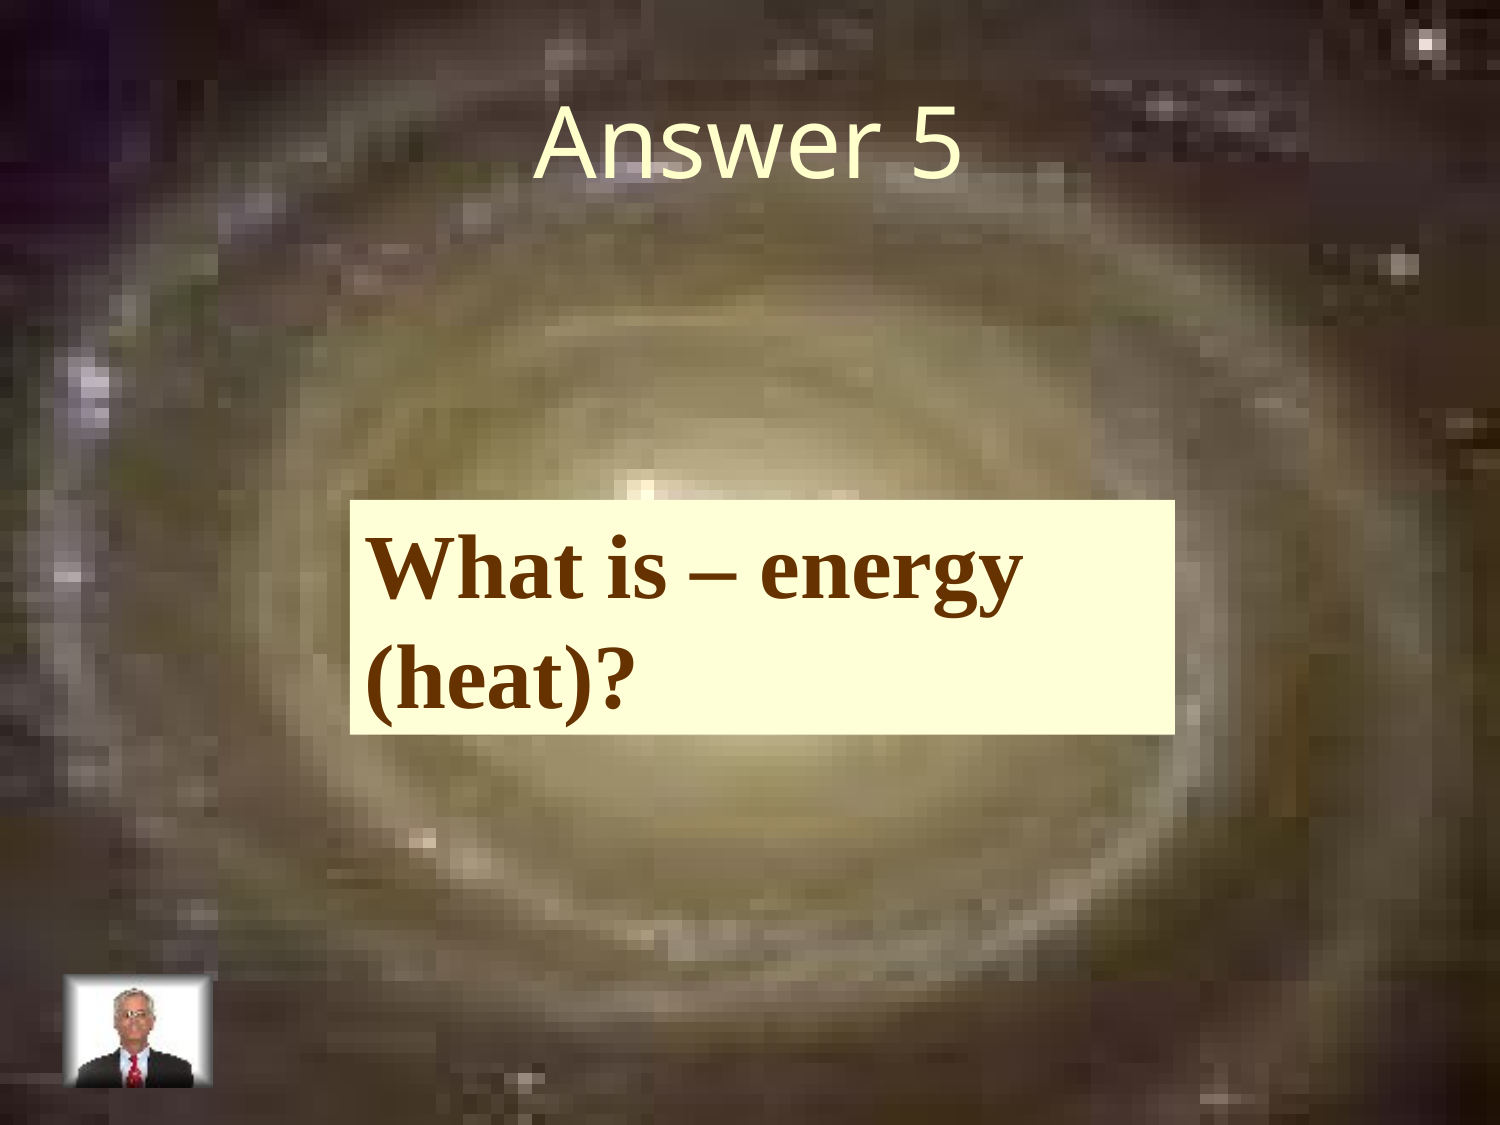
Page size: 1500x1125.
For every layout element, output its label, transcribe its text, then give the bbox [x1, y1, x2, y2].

title Answer 5 [74, 44, 1426, 233]
text_box What is – energy (heat)? [349, 499, 1175, 735]
picture [0, 0, 1500, 1125]
